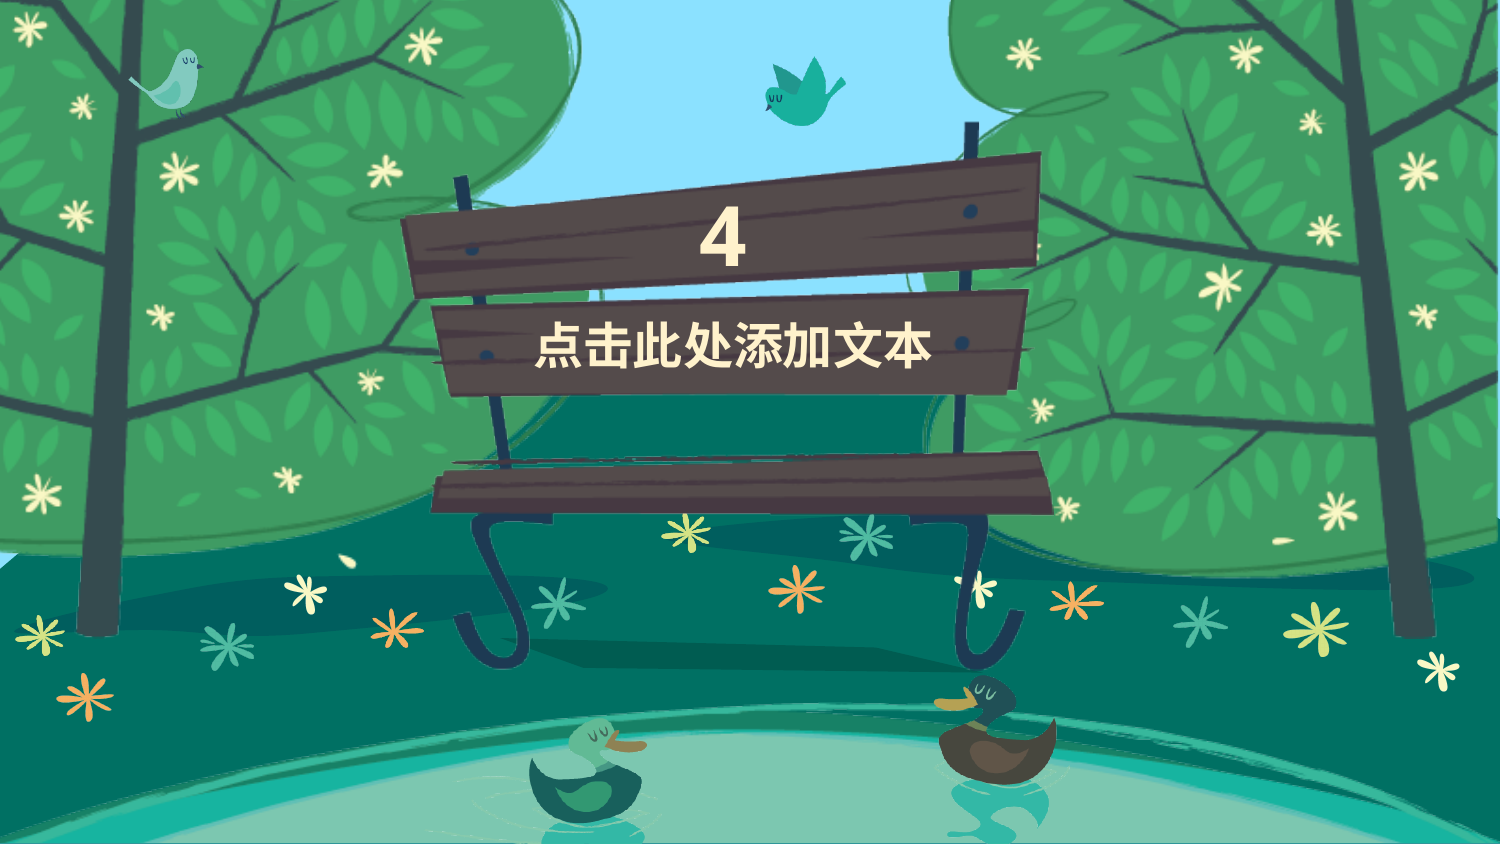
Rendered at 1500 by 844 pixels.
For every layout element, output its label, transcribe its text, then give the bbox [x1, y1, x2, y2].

text_box 点击此处添加文本 [518, 307, 949, 382]
picture [0, 0, 1500, 844]
text_box 4 [684, 175, 762, 291]
